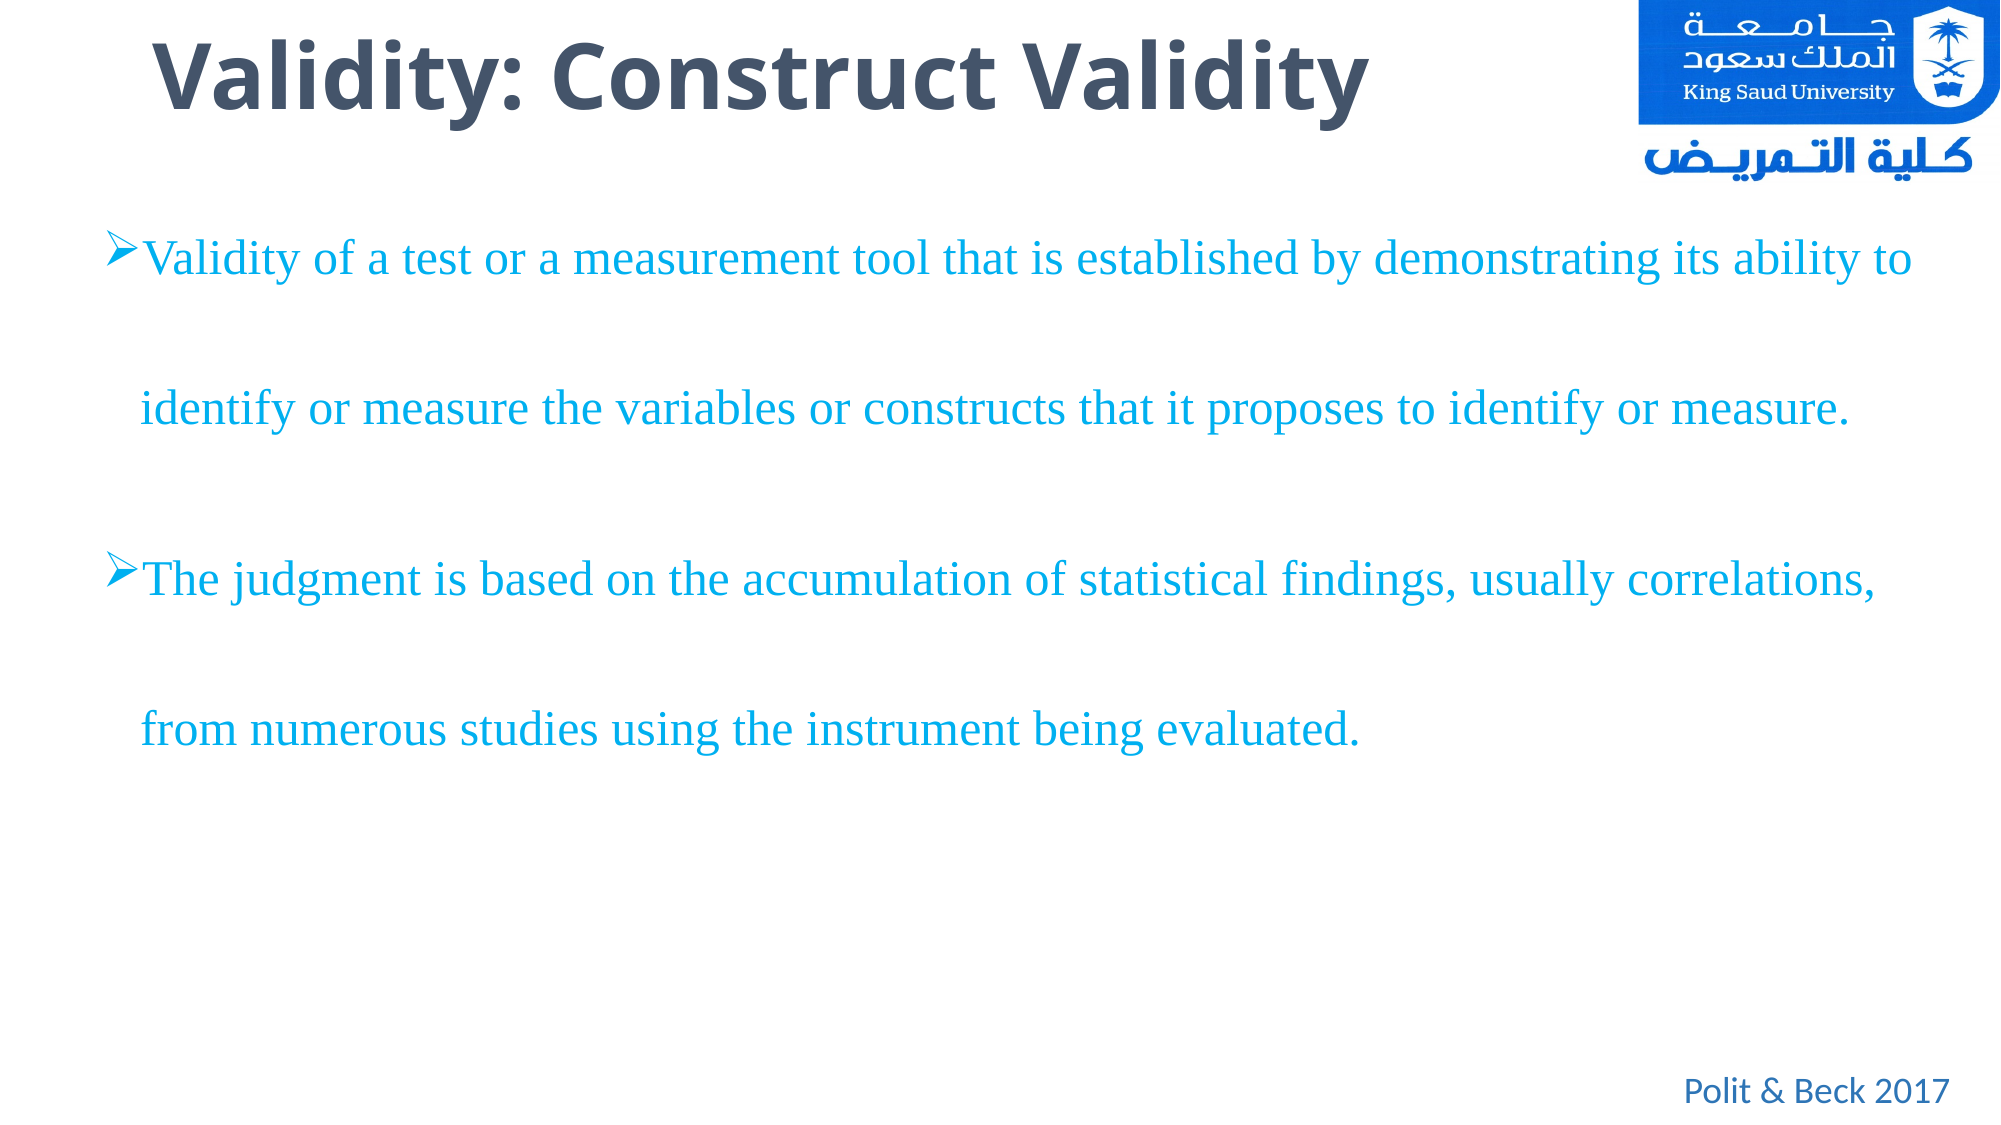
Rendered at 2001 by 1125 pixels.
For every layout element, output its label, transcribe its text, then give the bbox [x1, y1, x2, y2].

text_box Polit & Beck 2017 [1668, 1058, 1966, 1118]
picture [1638, 0, 2000, 185]
list Validity of a test or a measurement tool that is established by demonstrating its ability to identify or measure the variables or constructs that it proposes to identify or measure. The judgment is based on the accumulation of statistical findings, usually correlations, from numerous studies using the instrument being evaluated. [87, 126, 1953, 1099]
title Validity: Construct Validity [137, 11, 1638, 126]
